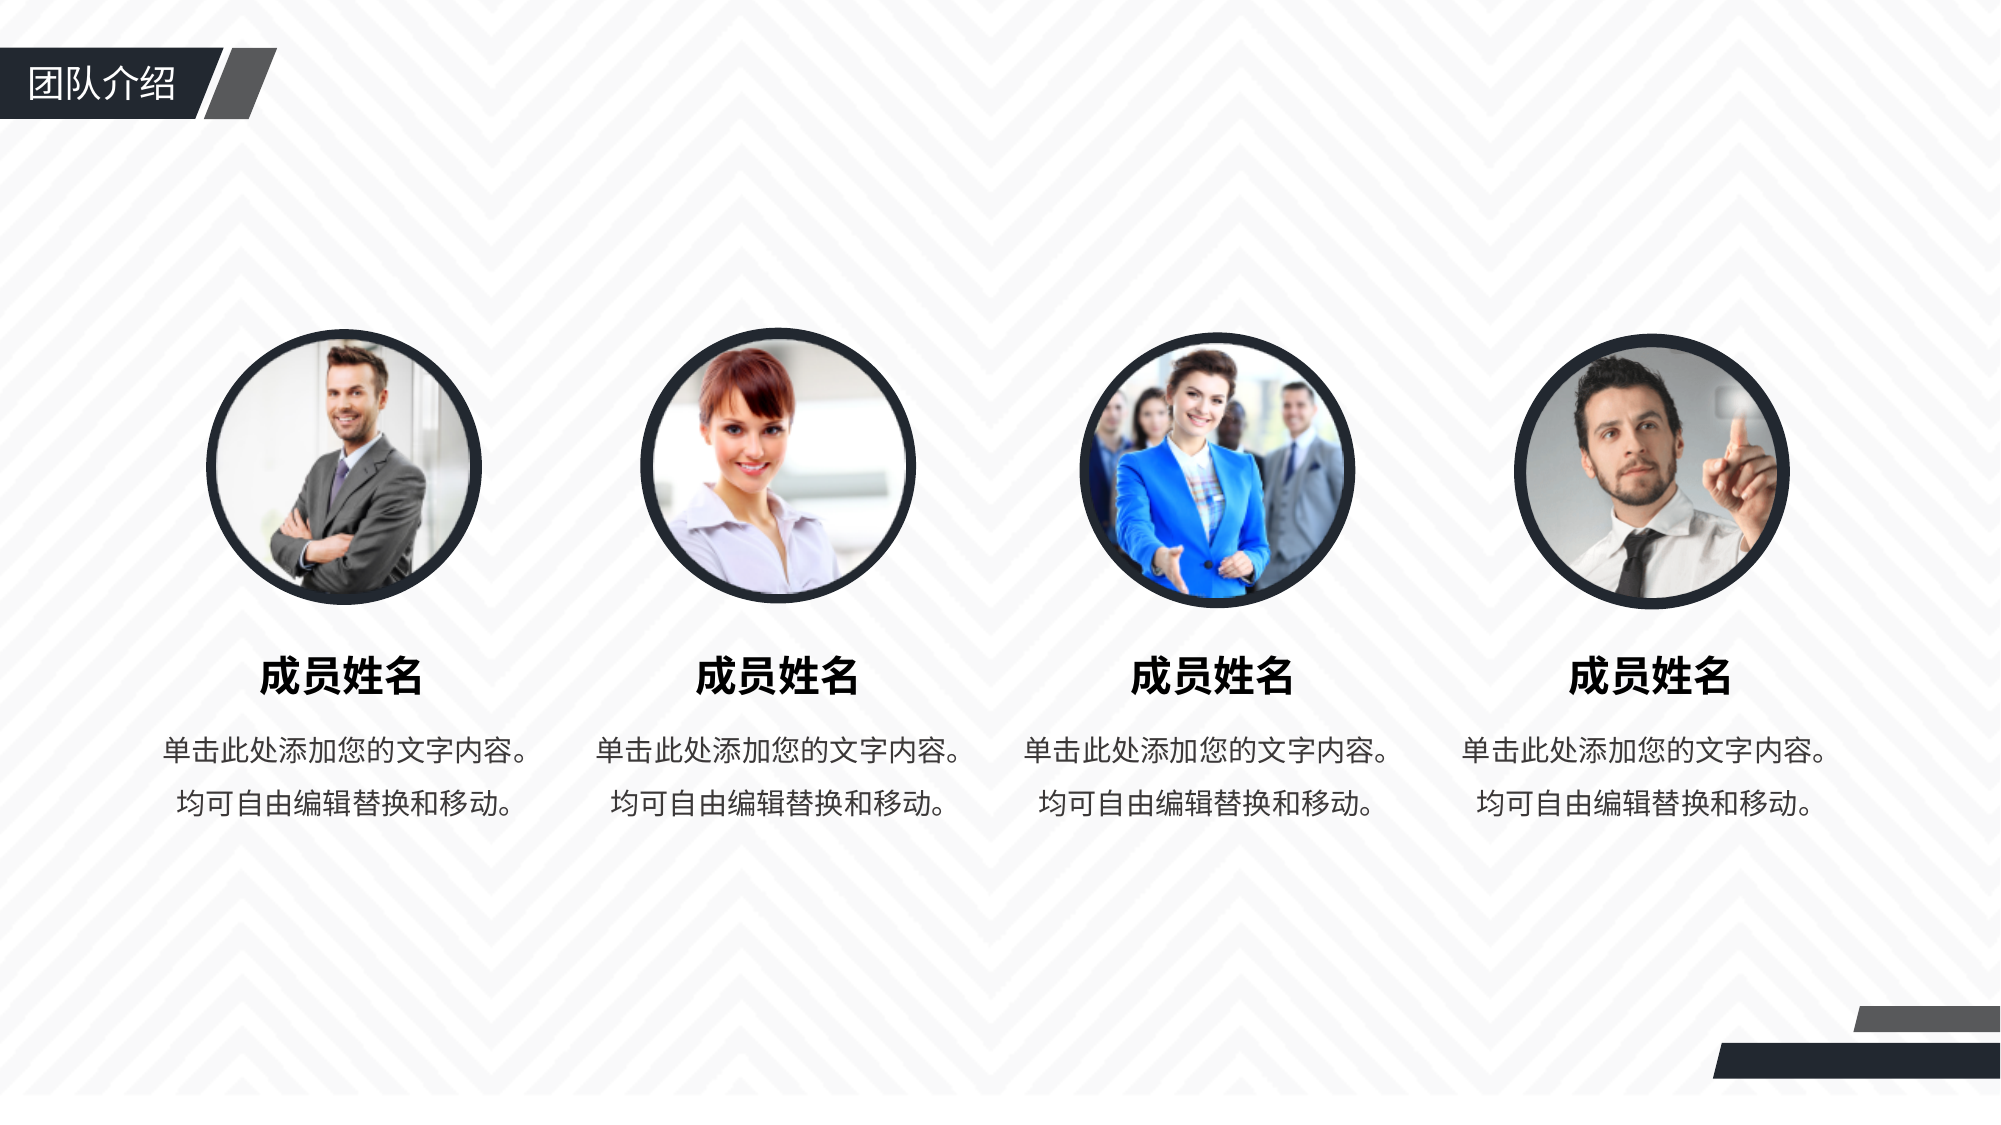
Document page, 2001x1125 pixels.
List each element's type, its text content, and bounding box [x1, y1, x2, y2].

text_box [292, 329, 396, 339]
picture [0, 0, 2001, 1125]
text_box 单击此处添加您的文字内容。均可自由编辑替换和移动。 [143, 707, 561, 828]
text_box [1777, 413, 1790, 530]
text_box 成员姓名 [1072, 642, 1356, 707]
text_box [723, 327, 833, 339]
text_box 单击此处添加您的文字内容。均可自由编辑替换和移动。 [1005, 707, 1423, 828]
text_box 单击此处添加您的文字内容。均可自由编辑替换和移动。 [577, 707, 995, 828]
text_box [1592, 333, 1712, 347]
text_box [290, 594, 398, 605]
text_box [1079, 420, 1089, 521]
text_box [1344, 415, 1356, 525]
text_box [906, 413, 917, 518]
text_box 单击此处添加您的文字内容。均可自由编辑替换和移动。 [1443, 707, 1861, 828]
text_box 成员姓名 [1510, 642, 1794, 707]
text_box [1164, 332, 1271, 343]
text_box [727, 594, 829, 604]
text_box 成员姓名 [636, 642, 920, 707]
text_box [206, 415, 216, 519]
text_box 成员姓名 [201, 642, 485, 708]
text_box [1597, 598, 1707, 610]
text_box [640, 410, 652, 522]
text_box [470, 410, 482, 524]
text_box [1514, 415, 1526, 528]
text_box [1165, 598, 1270, 609]
